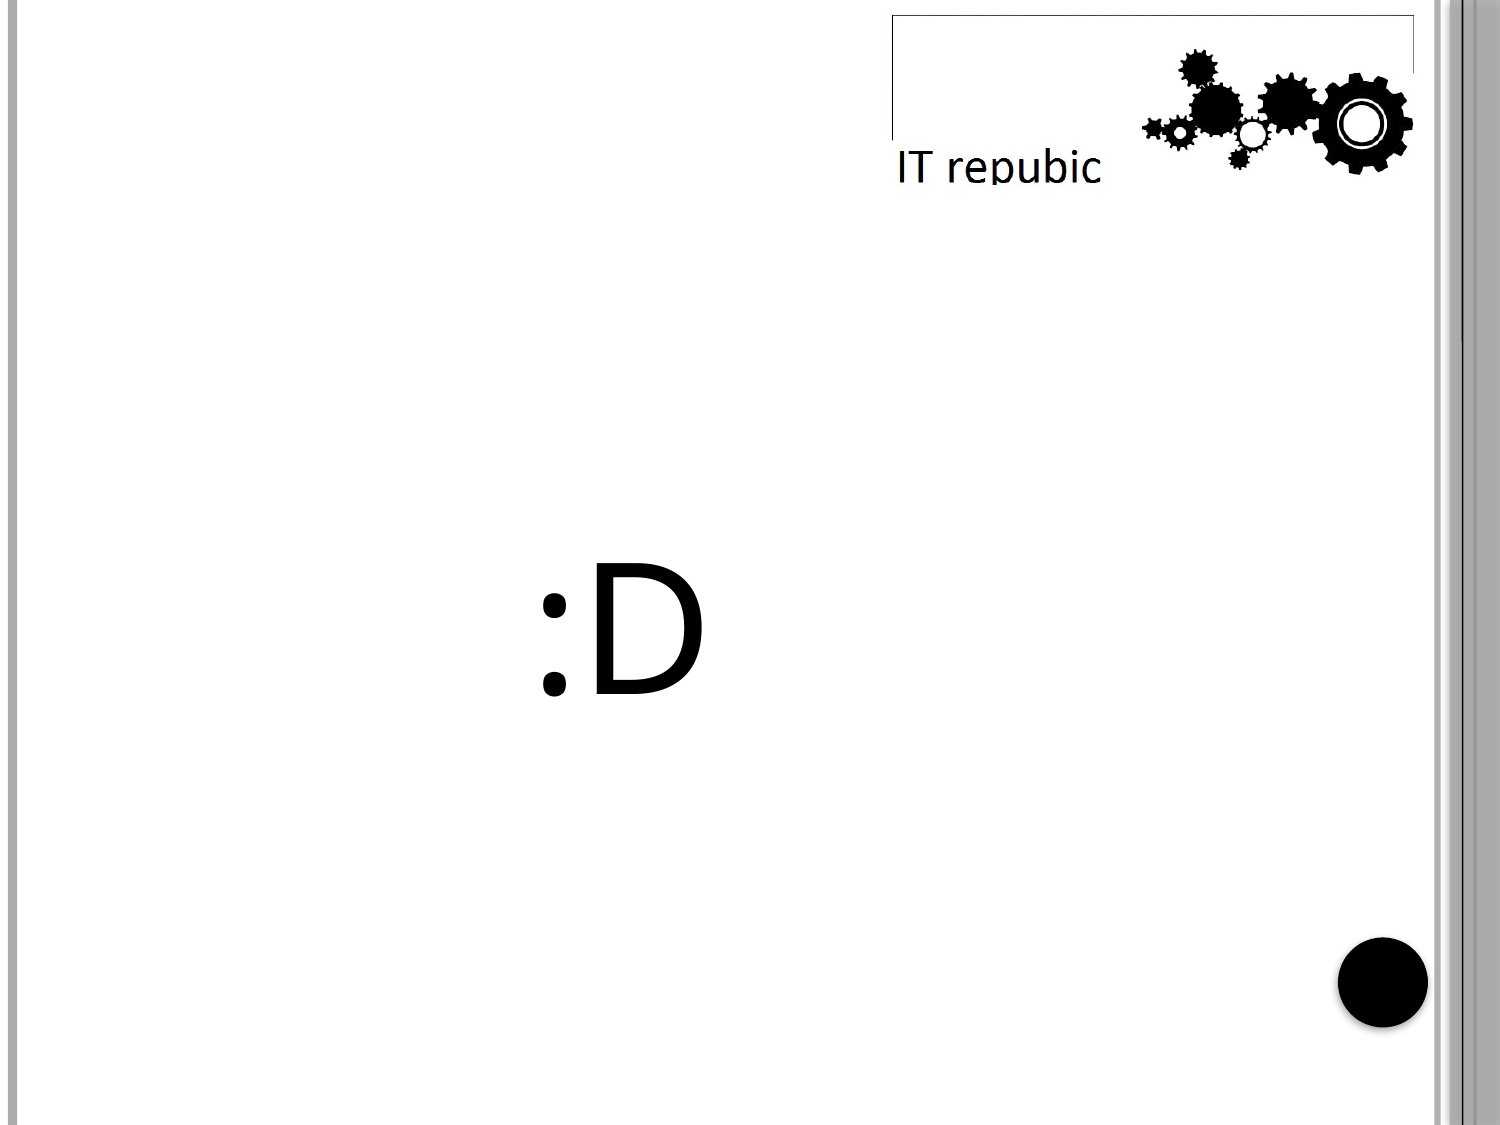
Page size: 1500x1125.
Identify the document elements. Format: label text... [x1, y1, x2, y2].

picture [878, 0, 1429, 193]
text_box :D [515, 503, 856, 739]
